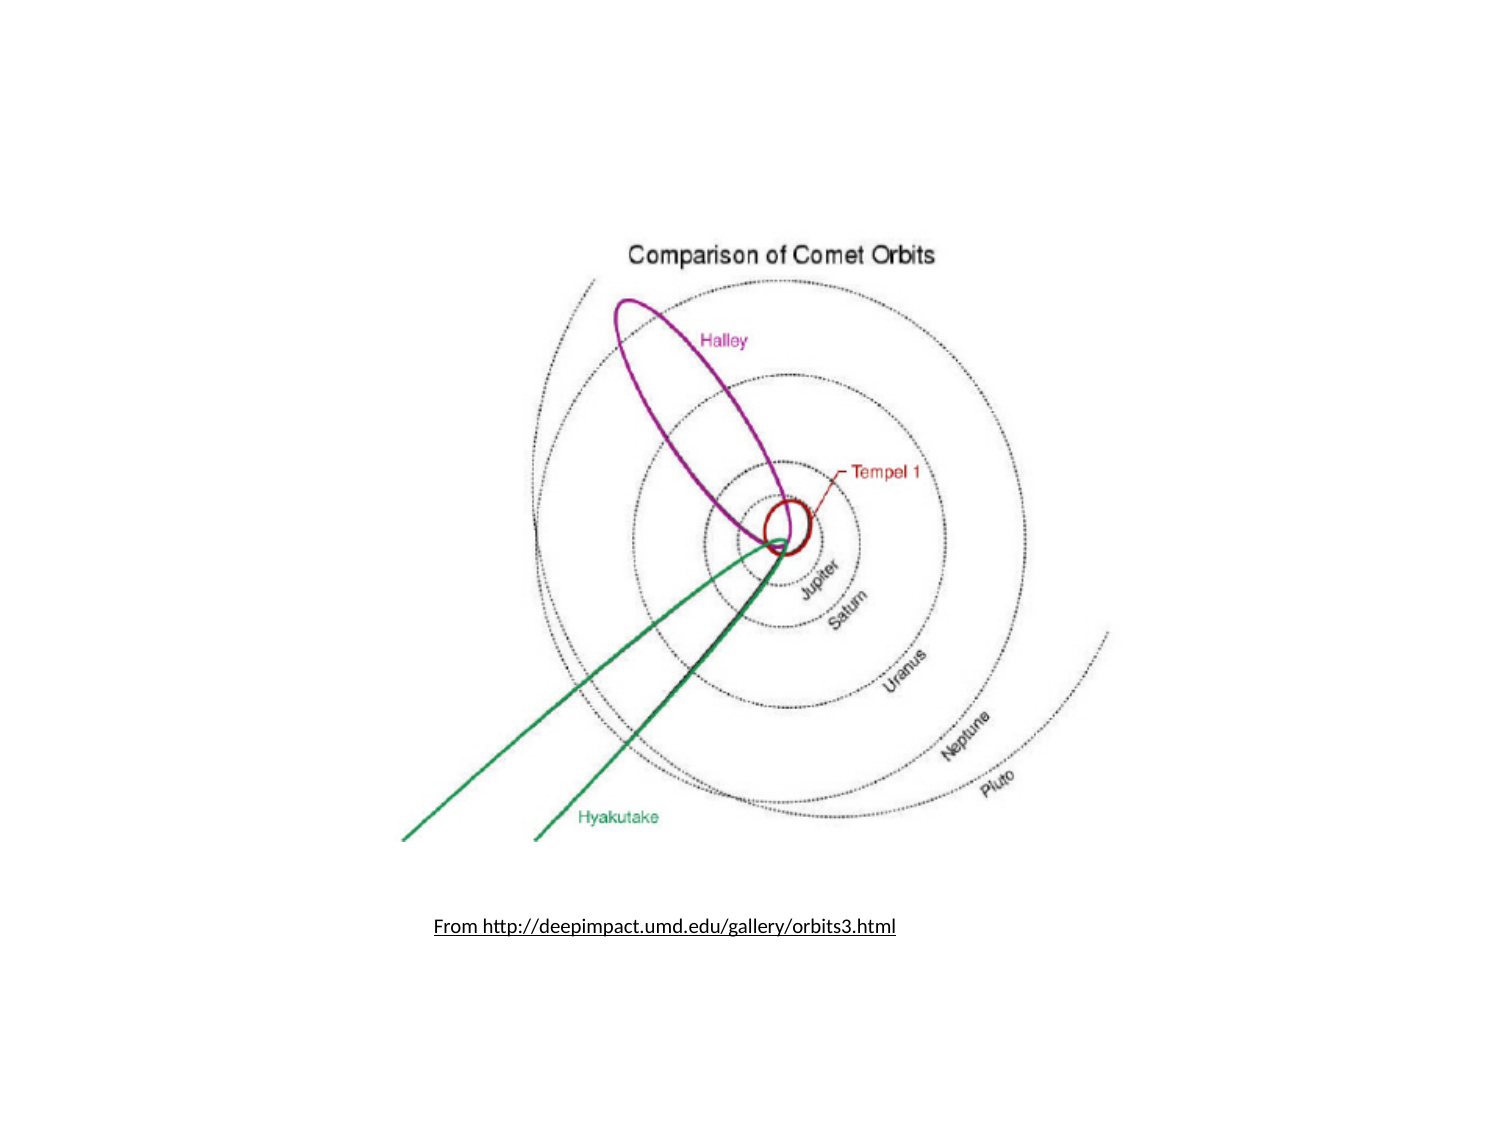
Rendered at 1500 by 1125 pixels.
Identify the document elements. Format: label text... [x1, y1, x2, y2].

picture [348, 219, 1208, 842]
text_box From http://deepimpact.umd.edu/gallery/orbits3.html [419, 905, 1170, 945]
